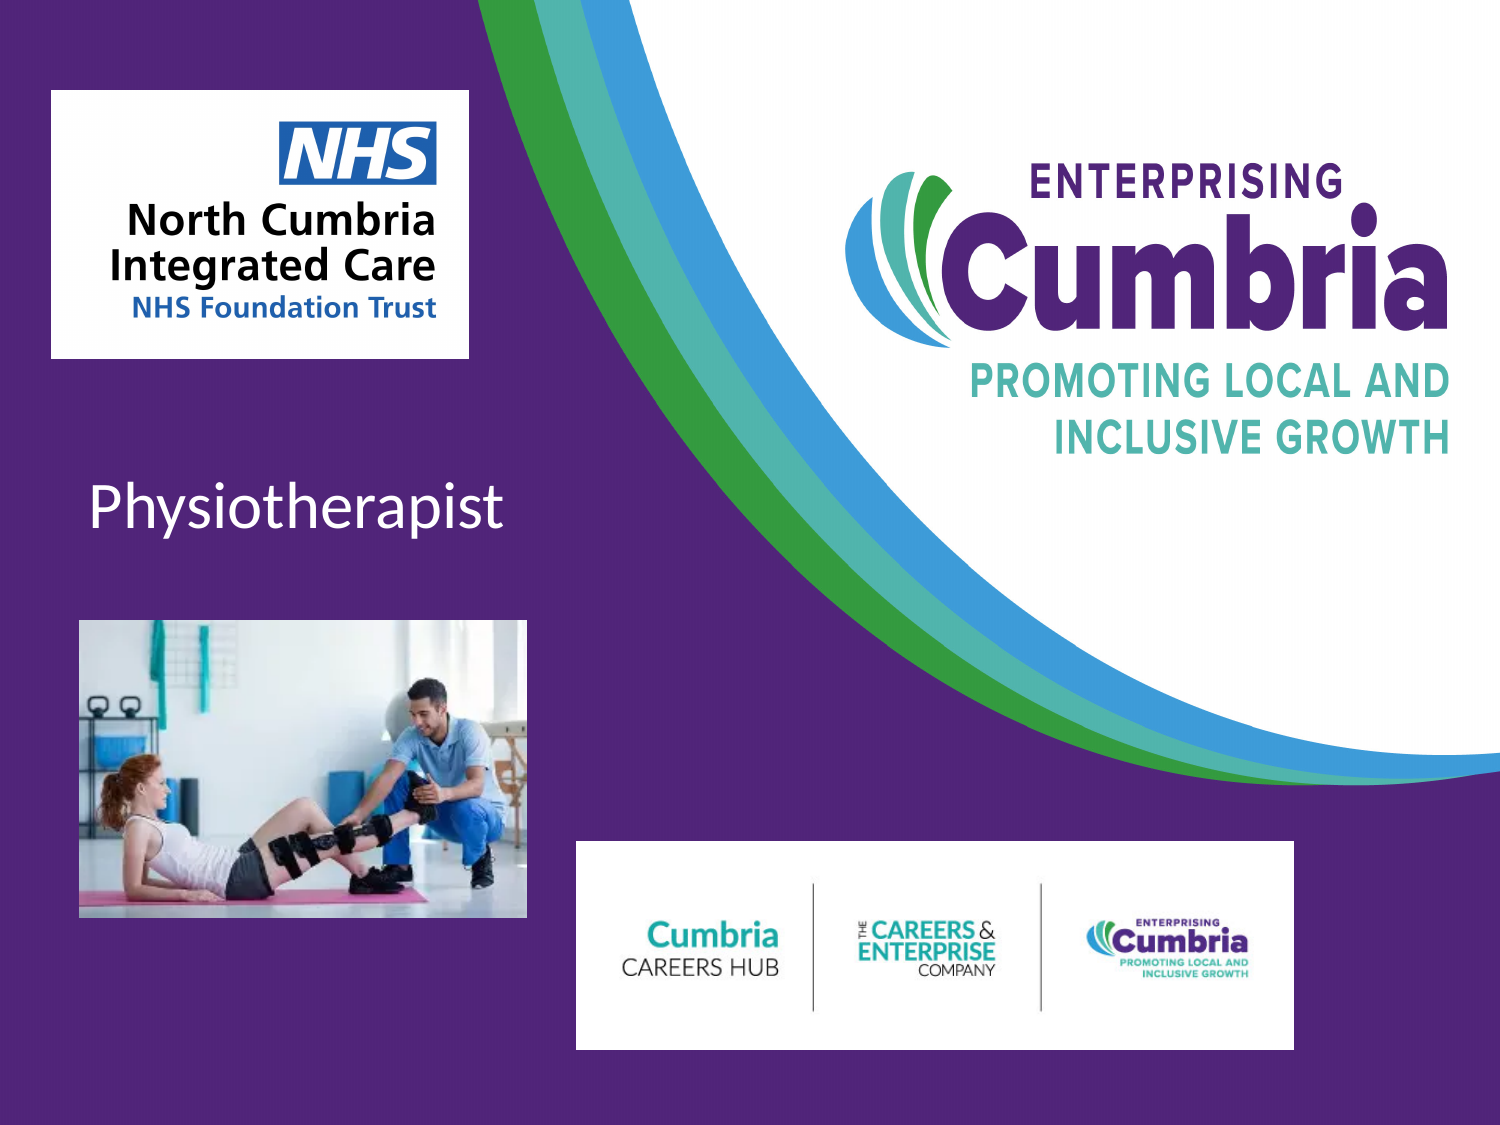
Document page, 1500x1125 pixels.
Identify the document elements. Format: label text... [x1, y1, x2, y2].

picture [0, 0, 1500, 1125]
title Physiotherapist [73, 473, 682, 804]
